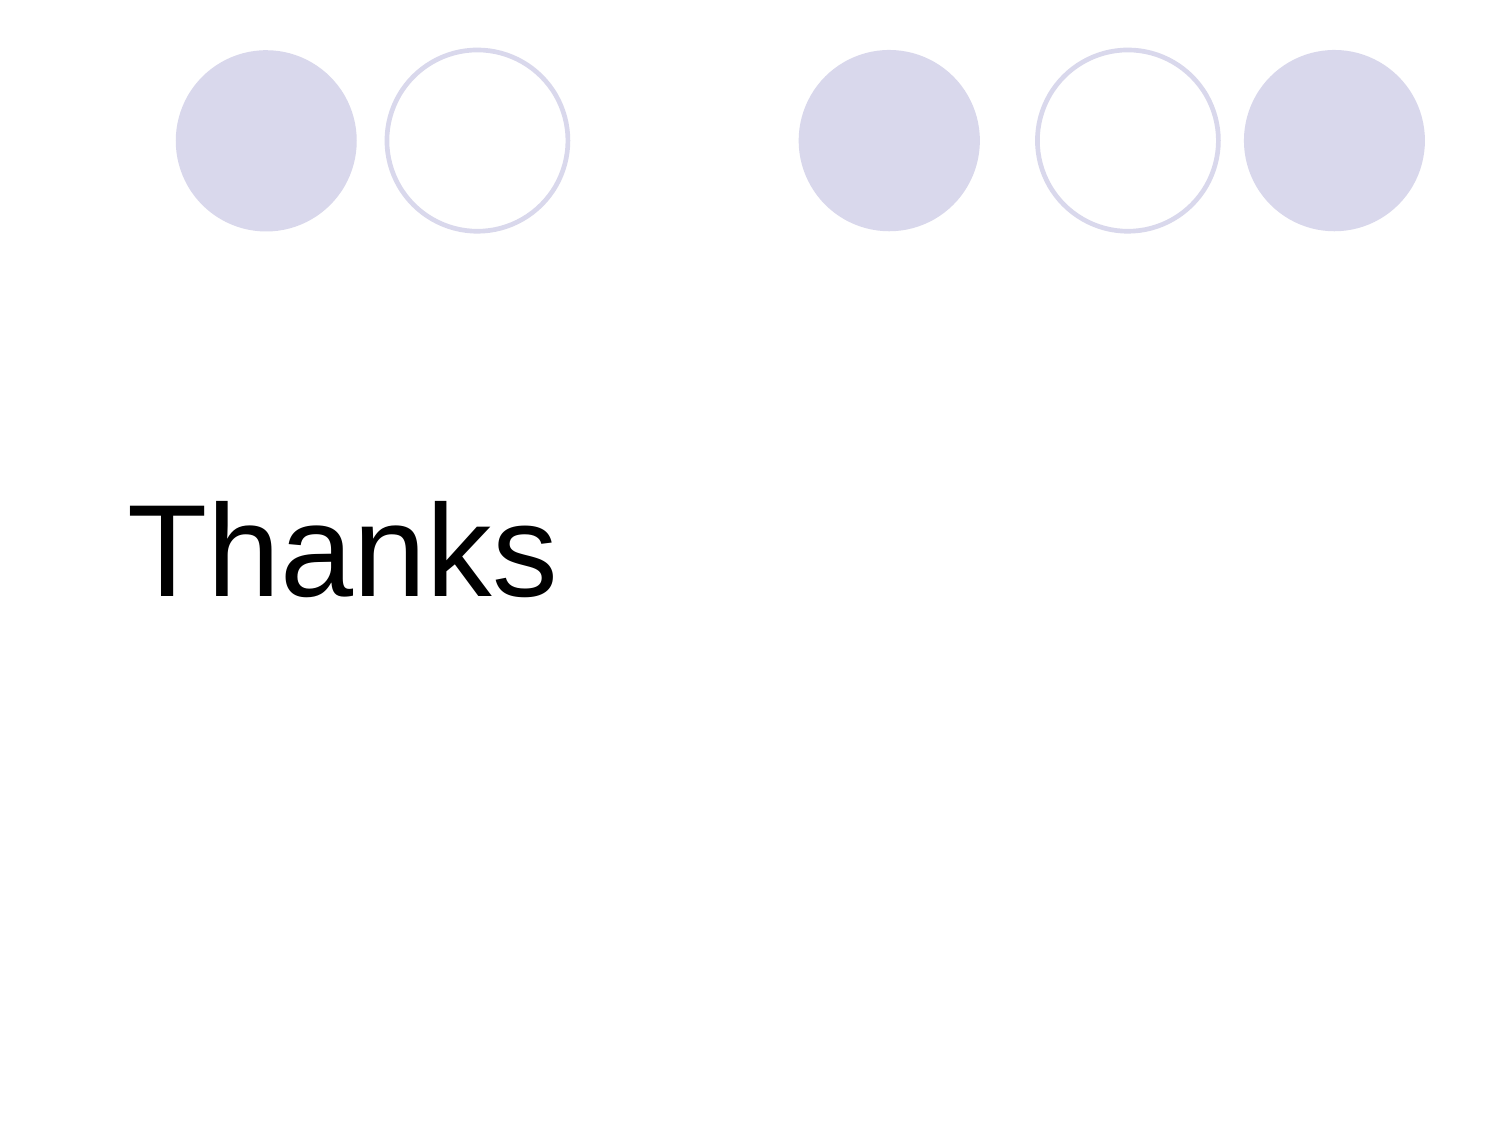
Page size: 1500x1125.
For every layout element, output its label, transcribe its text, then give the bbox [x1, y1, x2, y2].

title Thanks [112, 449, 1463, 638]
